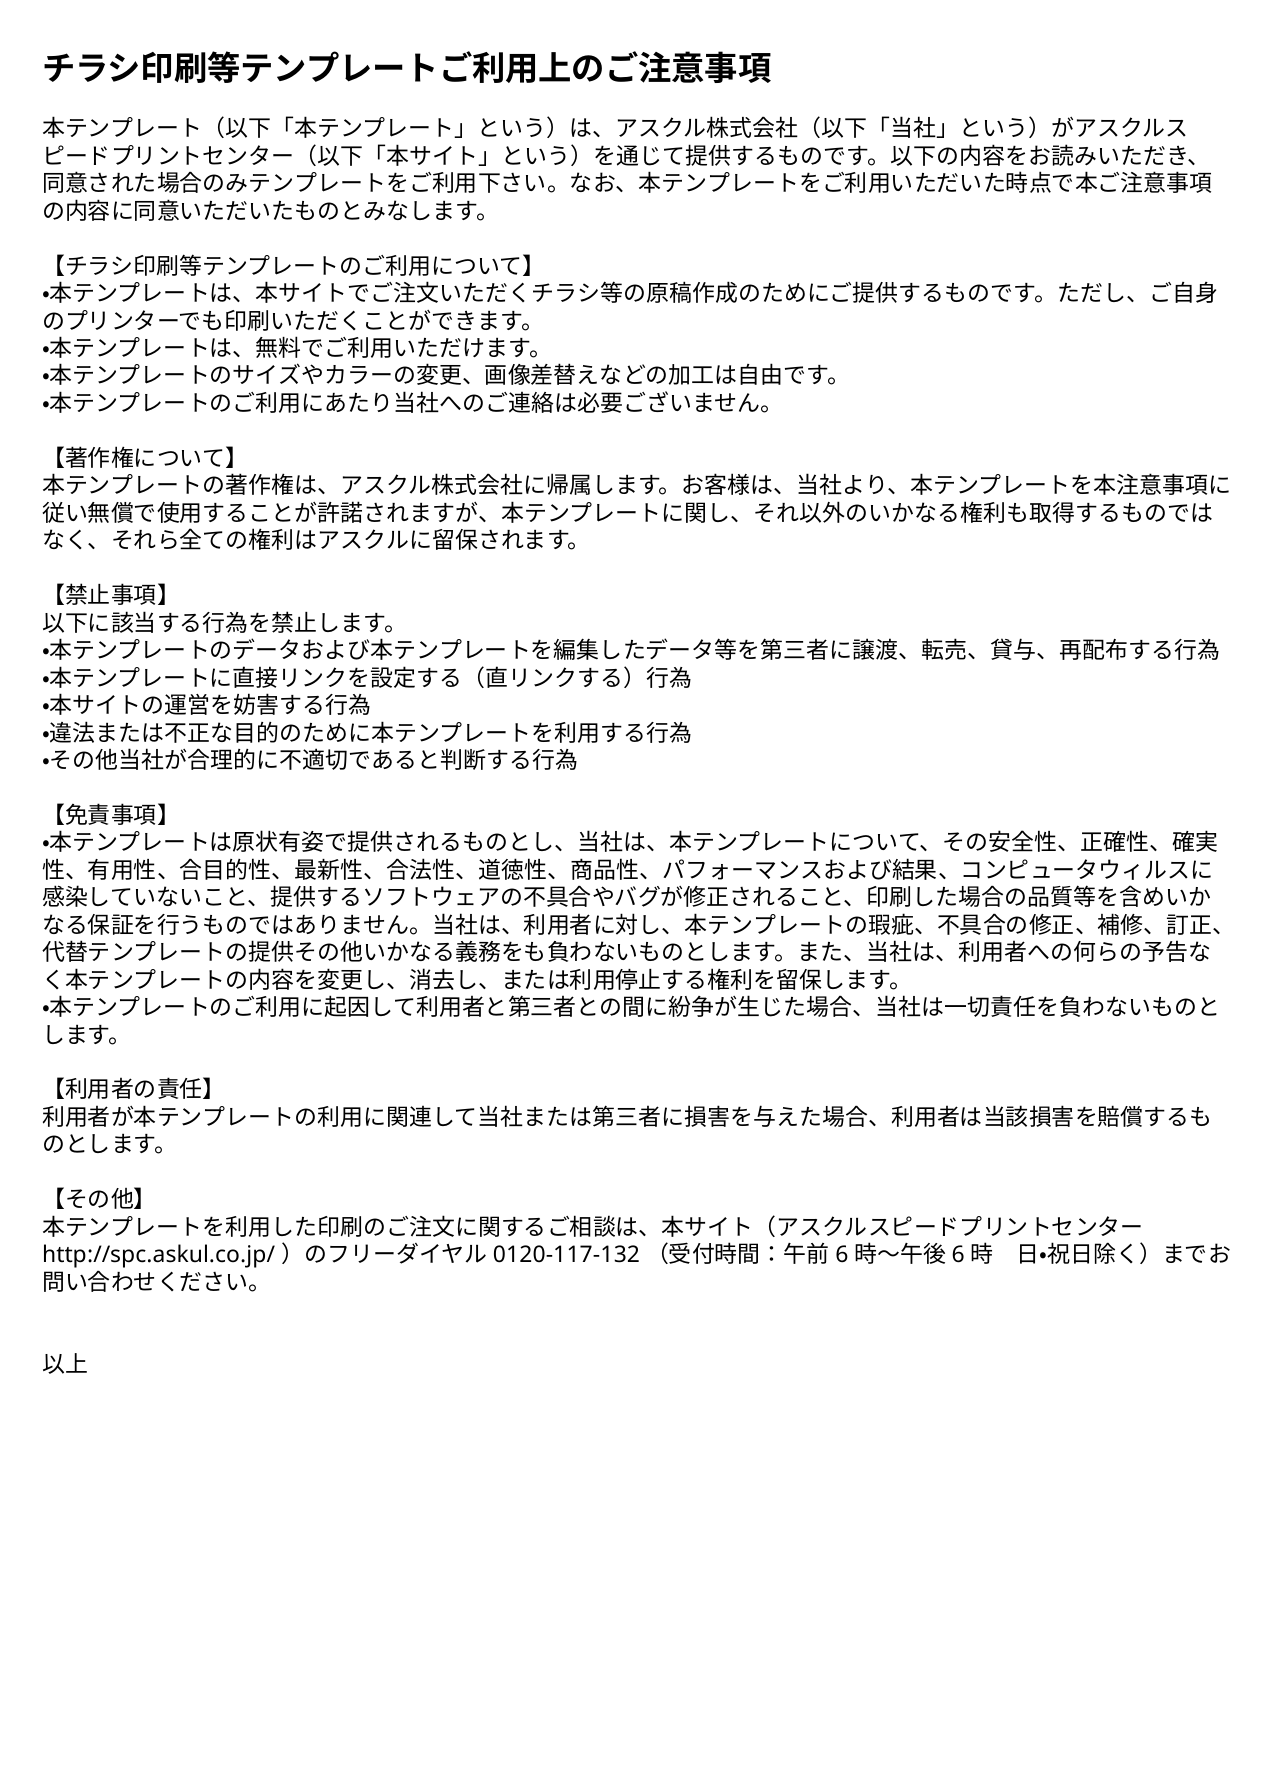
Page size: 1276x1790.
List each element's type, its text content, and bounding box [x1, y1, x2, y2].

text_box チラシ印刷等テンプレートご利用上のご注意事項 本テンプレート（以下「本テンプレート」という）は、アスクル株式会社（以下「当社」という）がアスクルスピードプリントセンター（以下「本サイト」という）を通じて提供するものです。以下の内容をお読みいただき、同意された場合のみテンプレートをご利用下さい。なお、本テンプレートをご利用いただいた時点で本ご注意事項の内容に同意いただいたものとみなします。 【チラシ印刷等テンプレートのご利用について】 ・本テンプレートは、本サイトでご注文いただくチラシ等の原稿作成のためにご提供するものです。ただし、ご自身のプリンターでも印刷いただくことができます。 ・本テンプレートは、無料でご利用いただけます。 ・本テンプレートのサイズやカラーの変更、画像差替えなどの加工は自由です。 ・本テンプレートのご利用にあたり当社へのご連絡は必要ございません。 【著作権について】 本テンプレートの著作権は、アスクル株式会社に帰属します。お客様は、当社より、本テンプレートを本注意事項に従い無償で使用することが許諾されますが、本テンプレートに関し、それ以外のいかなる権利も取得するものではなく、それら全ての権利はアスクルに留保されます。 【禁止事項】 以下に該当する行為を禁止します。 ・本テンプレートのデータおよび本テンプレートを編集したデータ等を第三者に譲渡、転売、貸与、再配布する行為 ・本テンプレートに直接リンクを設定する（直リンクする）行為 ・本サイトの運営を妨害する行為 ・違法または不正な目的のために本テンプレートを利用する行為 ・その他当社が合理的に不適切であると判断する行為 【免責事項】 ・本テンプレートは原状有姿で提供されるものとし、当社は、本テンプレートについて、その安全性、正確性、確実性、有用性、合目的性、最新性、合法性、道徳性、商品性、パフォーマンスおよび結果、コンピュータウィルスに感染していないこと、提供するソフトウェアの不具合やバグが修正されること、印刷した場合の品質等を含めいかなる保証を行うものではありません。当社は、利用者に対し、本テンプレートの瑕疵、不具合の修正、補修、訂正、代替テンプレートの提供その他いかなる義務をも負わないものとします。また、当社は、利用者への何らの予告なく本テンプレートの内容を変更し、消去し、または利用停止する権利を留保します。 ・本テンプレートのご利用に起因して利用者と第三者との間に紛争が生じた場合、当社は一切責任を負わないものとします。 【利用者の責任】 利用者が本テンプレートの利用に関連して当社または第三者に損害を与えた場合、利用者は当該損害を賠償するものとします。 【その他】 本テンプレートを利用した印刷のご注文に関するご相談は、本サイト（アスクルスピードプリントセンター http://spc.askul.co.jp/）のフリーダイヤル0120-117-132（受付時間：午前6時～午後6時 日・祝日除く）までお問い合わせください。 以上 [26, 38, 1250, 1485]
